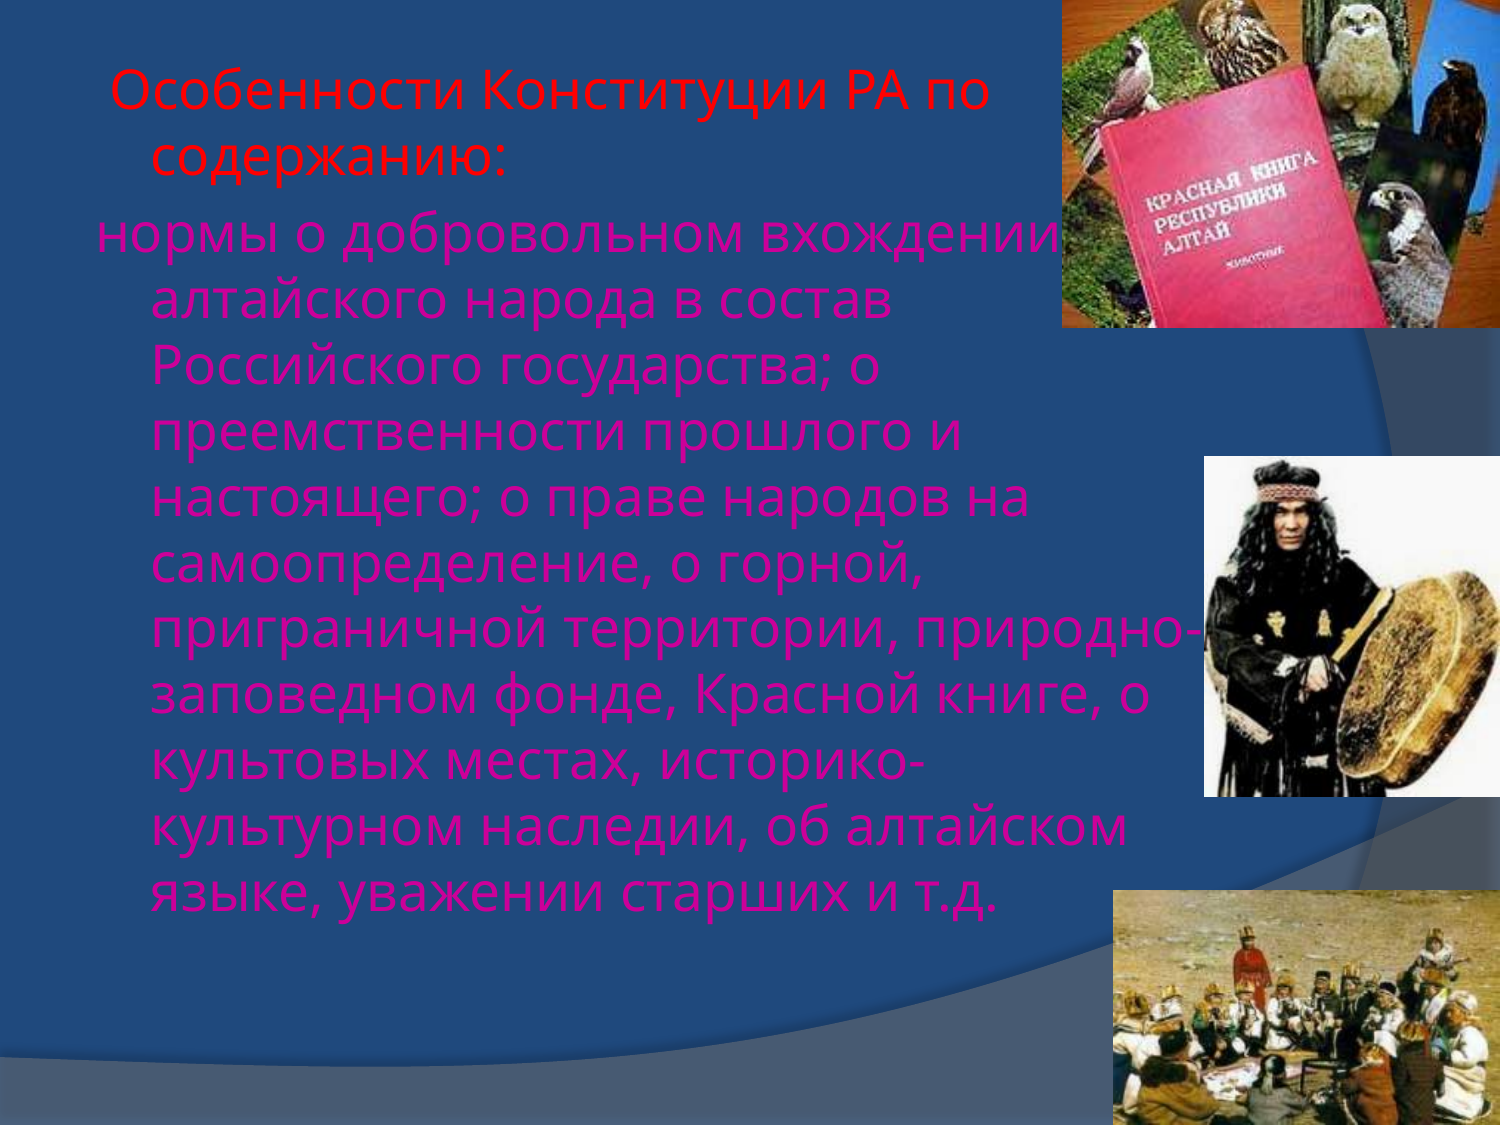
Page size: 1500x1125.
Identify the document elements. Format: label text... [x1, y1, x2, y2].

picture [1062, 0, 1500, 329]
list Особенности Конституции РА по содержанию: нормы о добровольном вхождении алтайского народа в состав Российского государства; о преемственности прошлого и настоящего; о праве народов на самоопределение, о горной, приграничной территории, природно-заповедном фонде, Красной книге, о культовых местах, историко-культурном наследии, об алтайском языке, уважении старших и т.д. [75, 46, 1219, 1005]
picture [1204, 456, 1500, 798]
picture [1112, 890, 1500, 1125]
